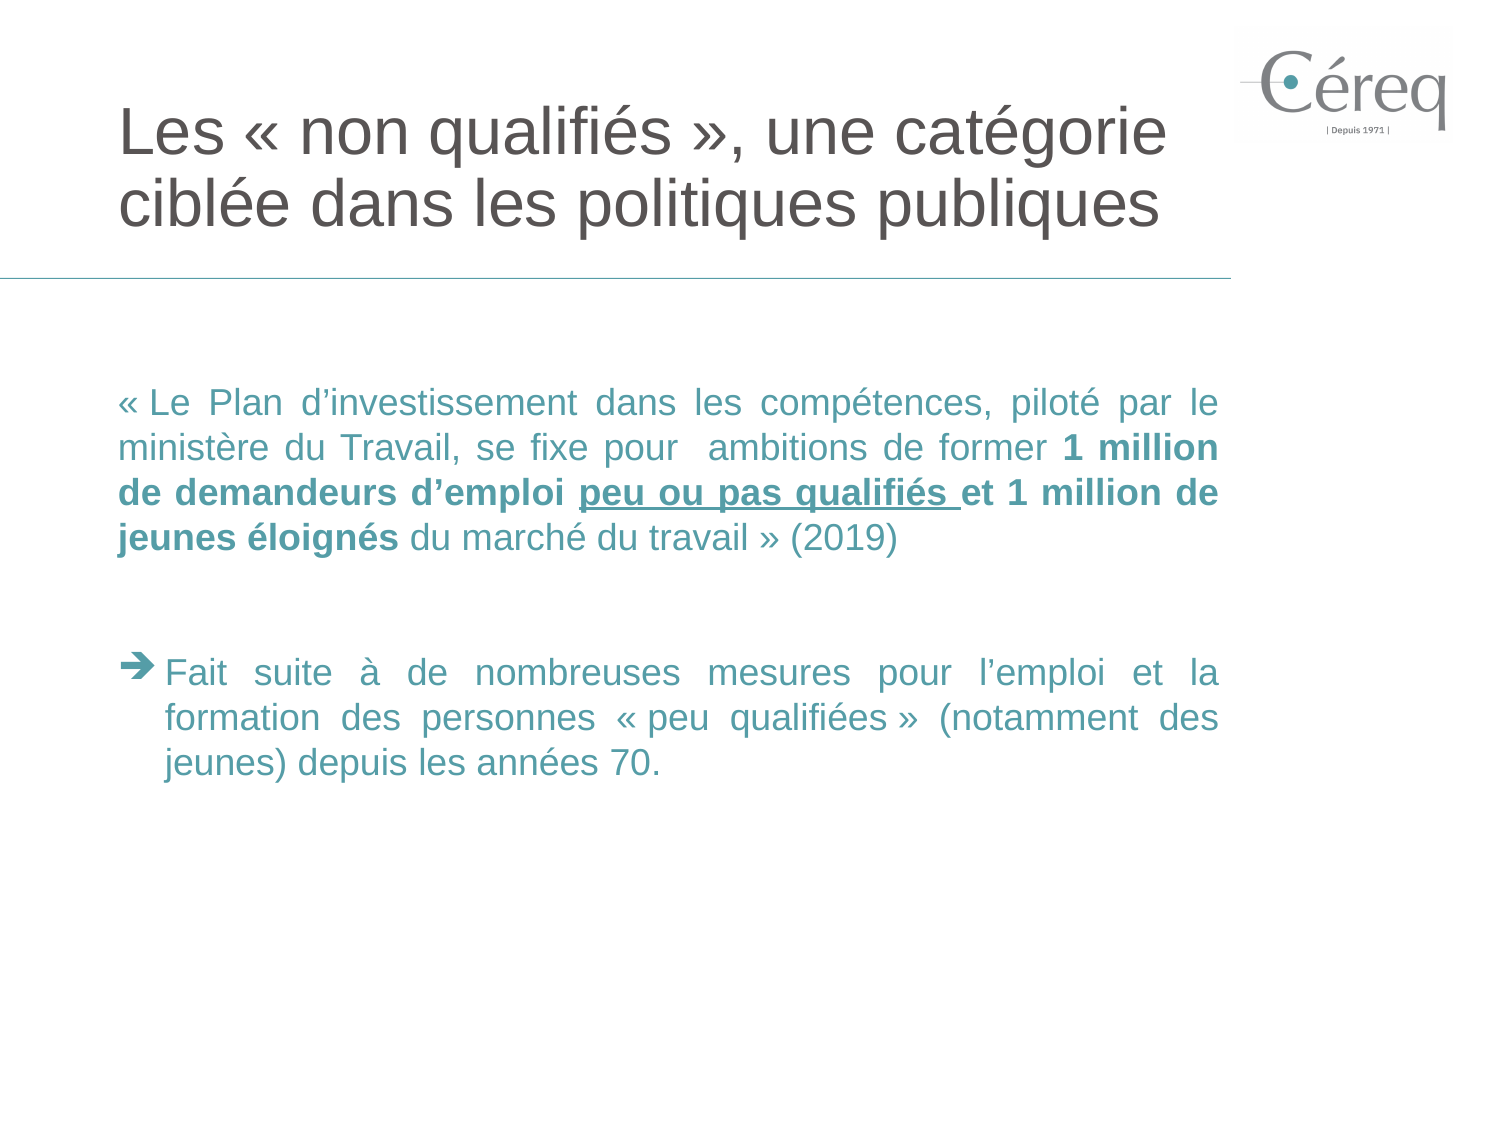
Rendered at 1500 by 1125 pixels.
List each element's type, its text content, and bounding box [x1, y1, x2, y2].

title Les « non qualifiés », une catégorie ciblée dans les politiques publiques [103, 59, 1397, 278]
picture [1234, 26, 1453, 143]
text_box « Le Plan d’investissement dans les compétences, piloté par le ministère du Travail, se fixe pour ambitions de former 1 million de demandeurs d’emploi peu ou pas qualifiés et 1 million de jeunes éloignés du marché du travail » (2019) Fait suite à de nombreuses mesures pour l’emploi et la formation des personnes « peu qualifiées » (notamment des jeunes) depuis les années 70. [103, 370, 1234, 836]
